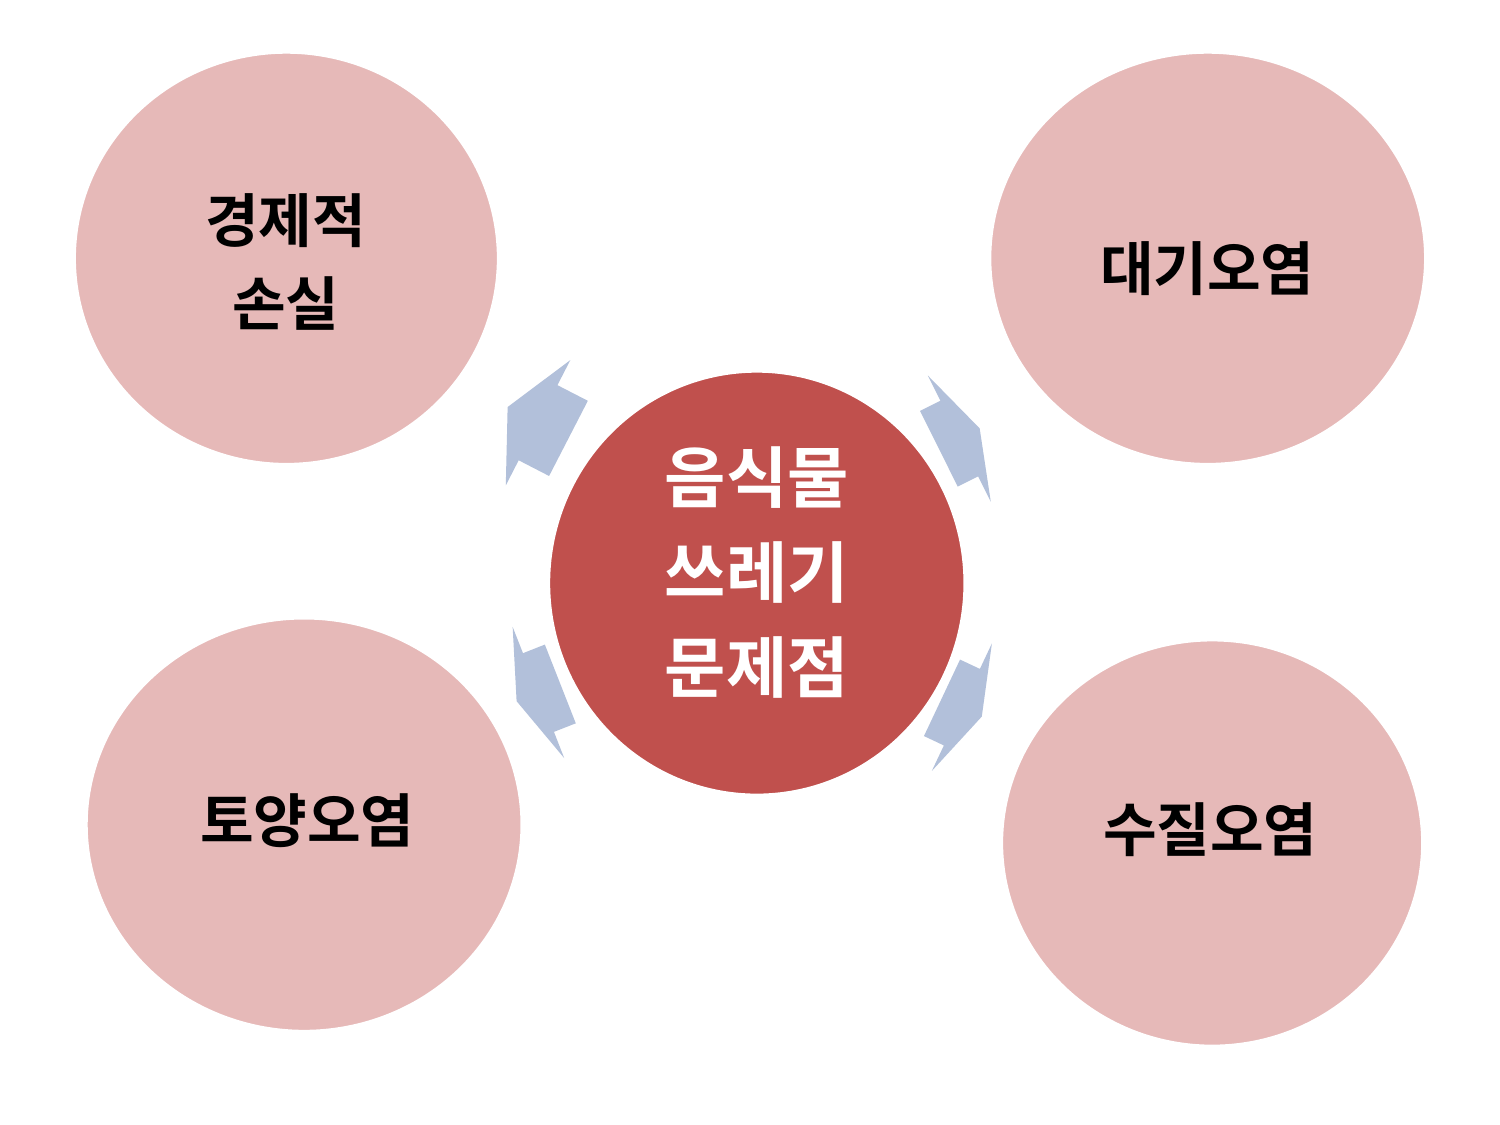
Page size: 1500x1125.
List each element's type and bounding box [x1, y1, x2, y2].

text_box [73, 51, 1427, 1047]
